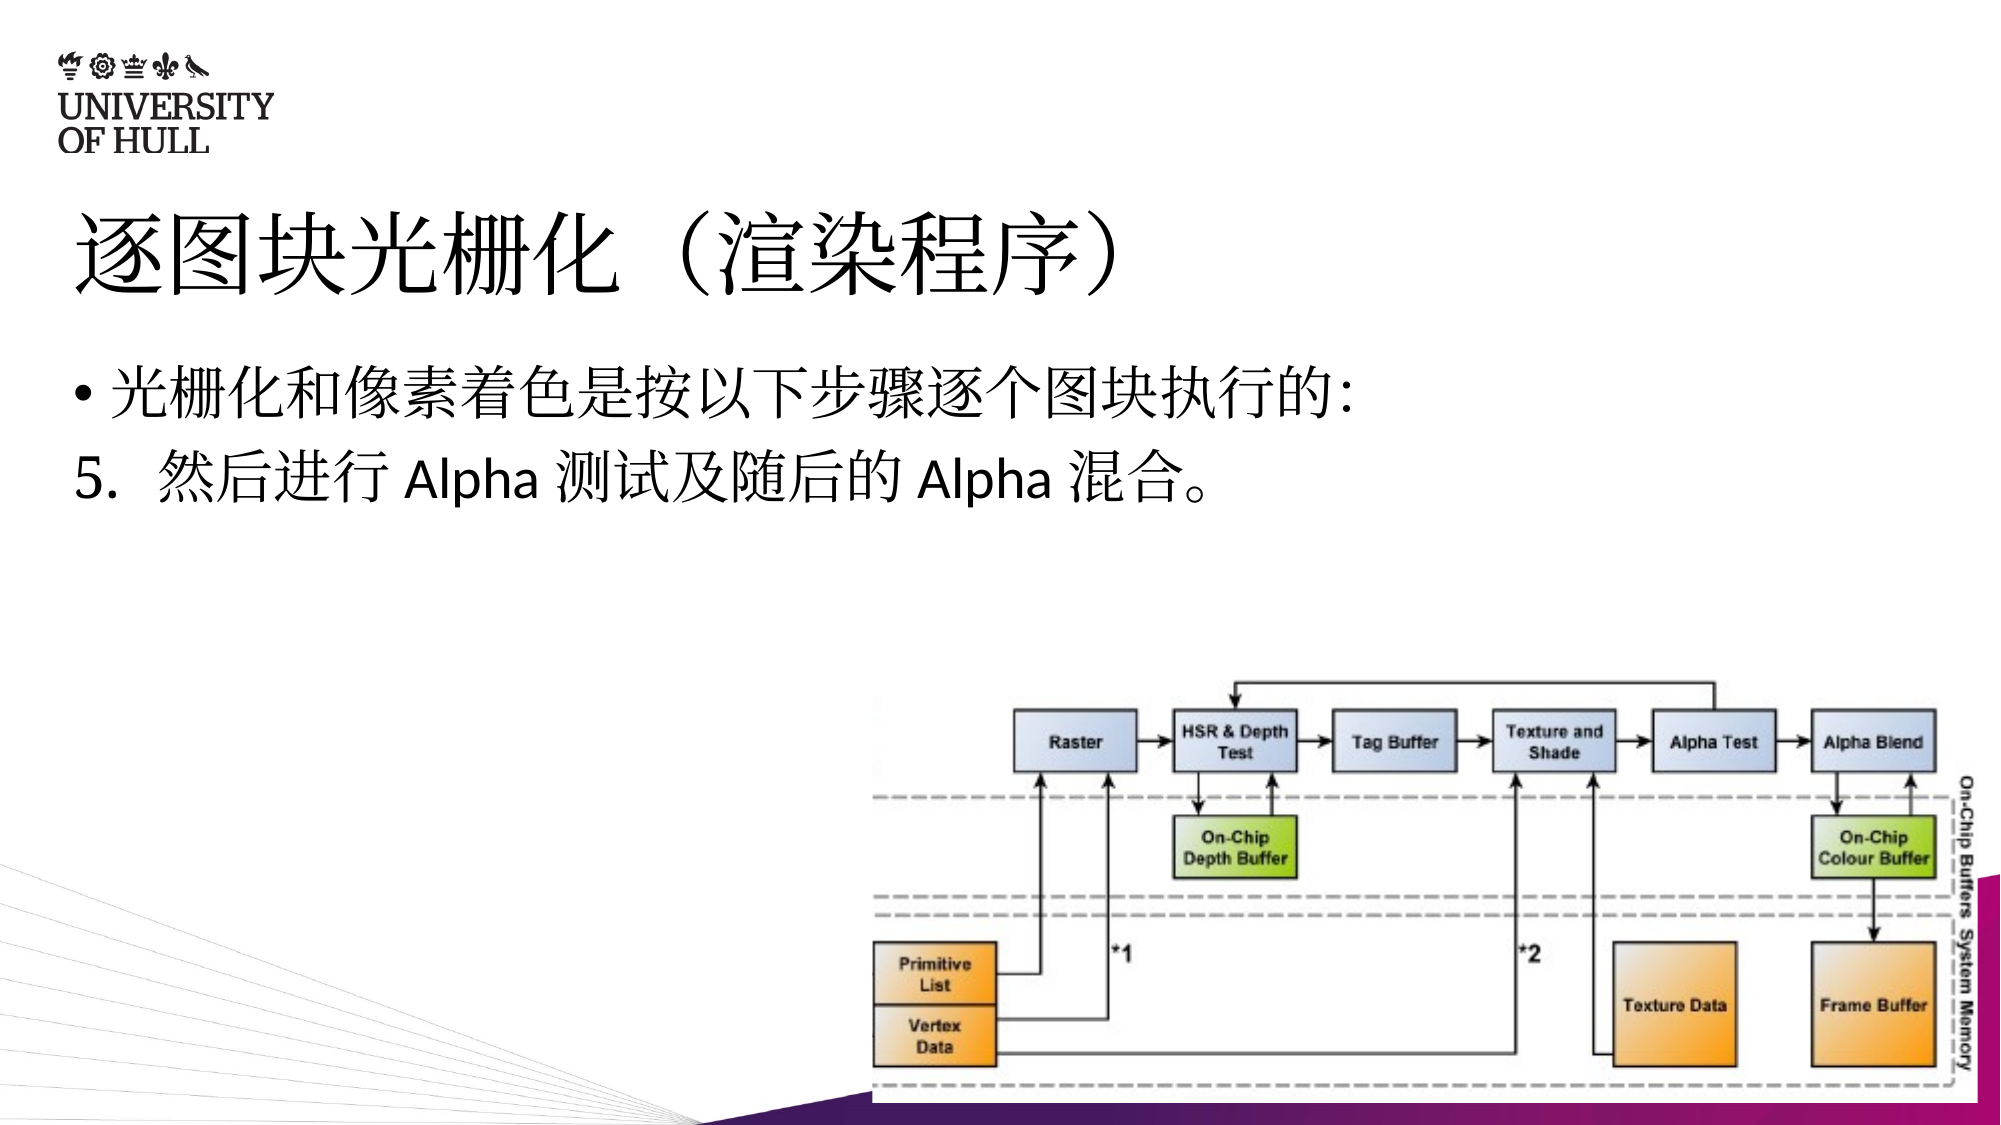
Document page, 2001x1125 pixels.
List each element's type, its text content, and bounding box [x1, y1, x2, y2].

list 光栅化和像素着色是按以下步骤逐个图块执行的： 然后进行Alpha测试及随后的Alpha混合。 [57, 356, 1931, 1074]
picture [0, 0, 2000, 1125]
title 逐图块光栅化（渲染程序） [57, 178, 1931, 340]
